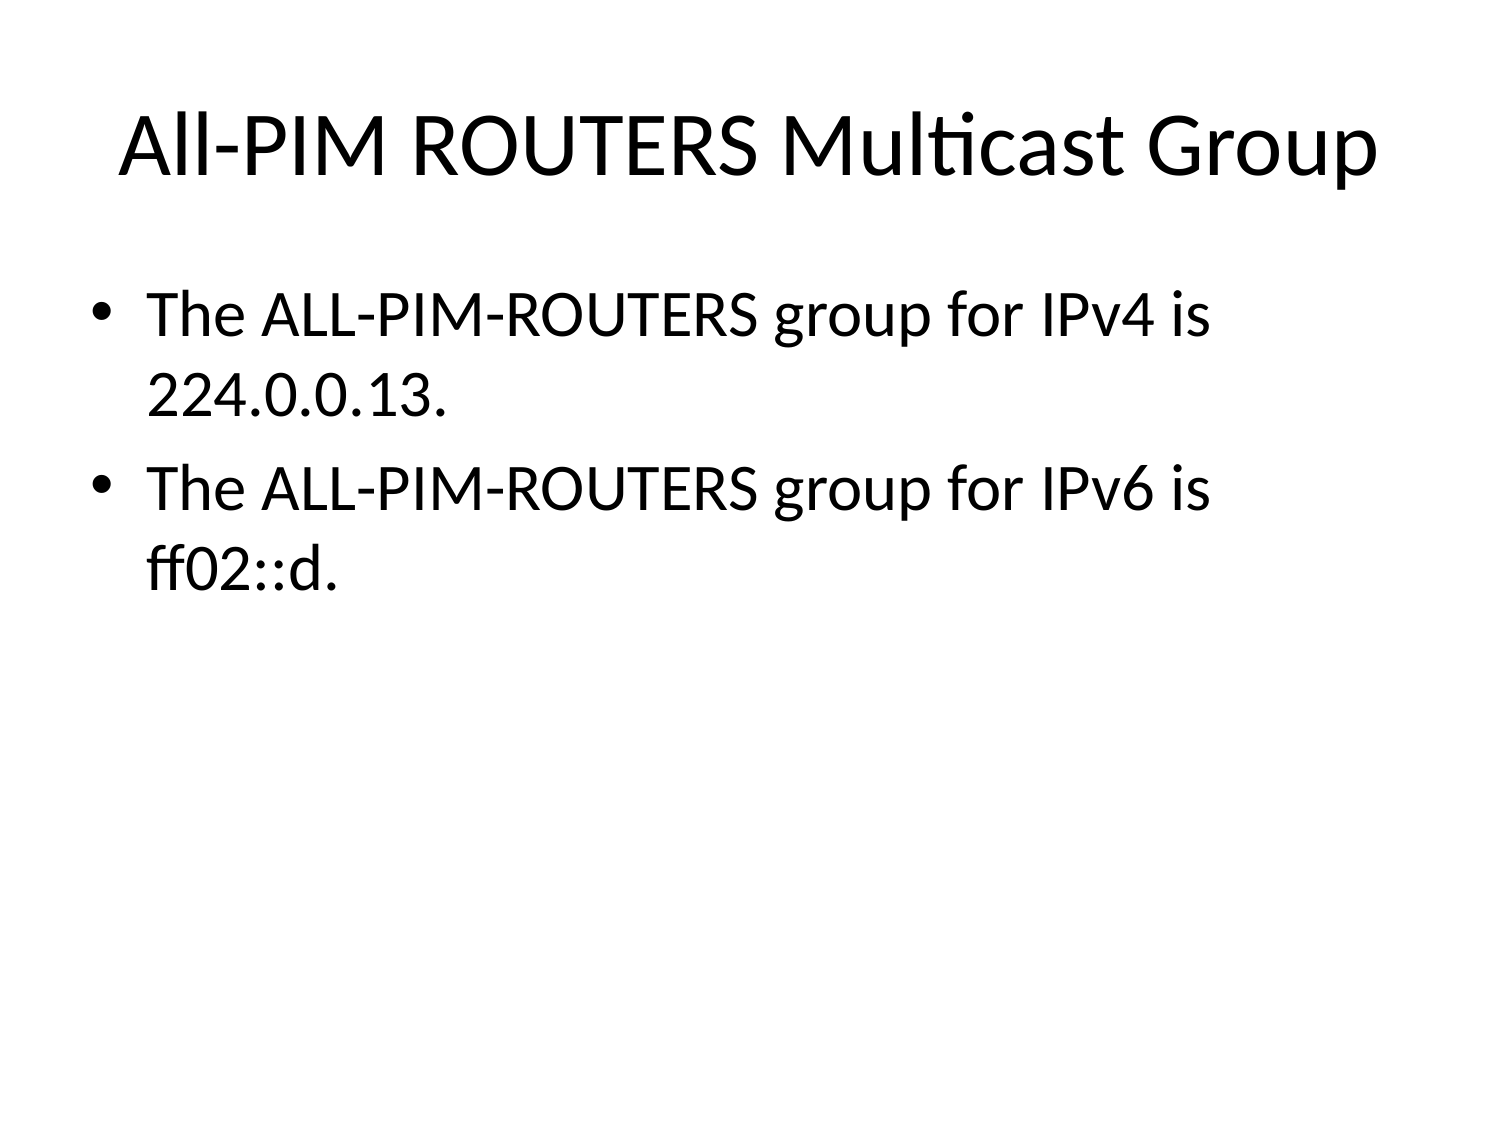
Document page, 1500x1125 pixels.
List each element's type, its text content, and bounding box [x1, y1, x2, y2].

title All-PIM ROUTERS Multicast Group [75, 45, 1425, 233]
list The ALL-PIM-ROUTERS group for IPv4 is 224.0.0.13. The ALL-PIM-ROUTERS group for IPv6 is ff02::d. [75, 262, 1425, 1005]
